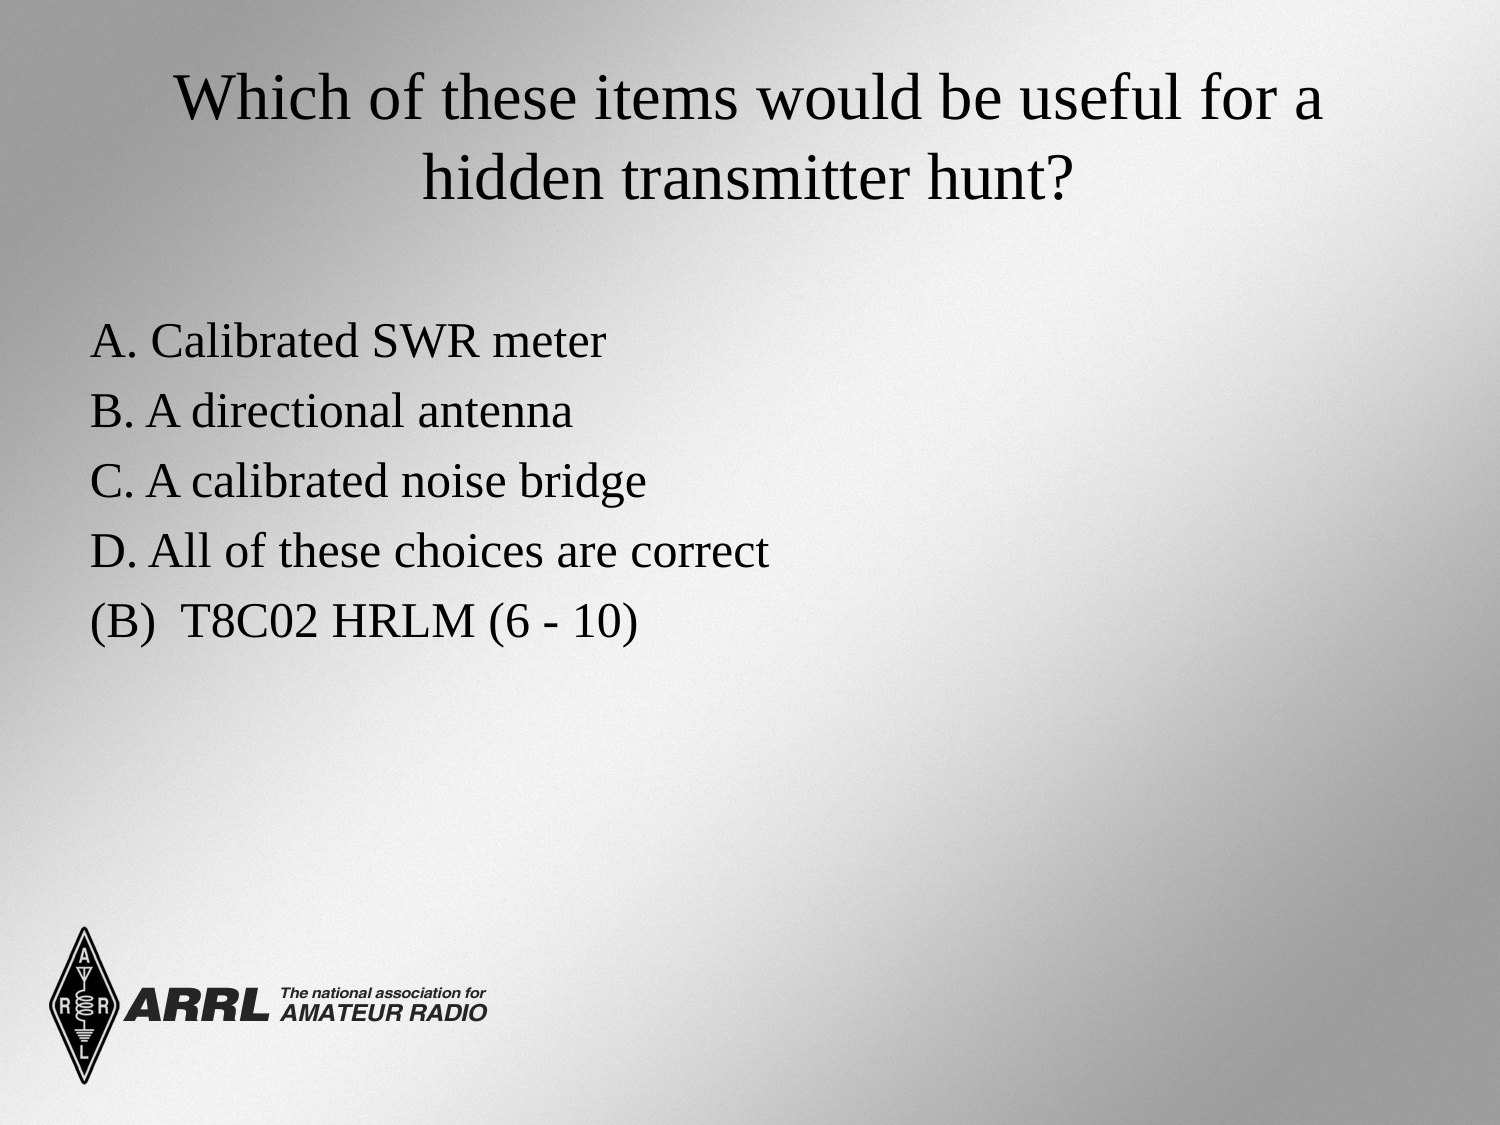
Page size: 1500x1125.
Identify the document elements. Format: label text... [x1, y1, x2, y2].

picture [0, 0, 1500, 1125]
list A. Calibrated SWR meter B. A directional antenna C. A calibrated noise bridge D. All of these choices are correct (B) T8C02 HRLM (6 - 10) [75, 299, 1425, 1005]
title Which of these items would be useful for a hidden transmitter hunt? [75, 45, 1425, 233]
